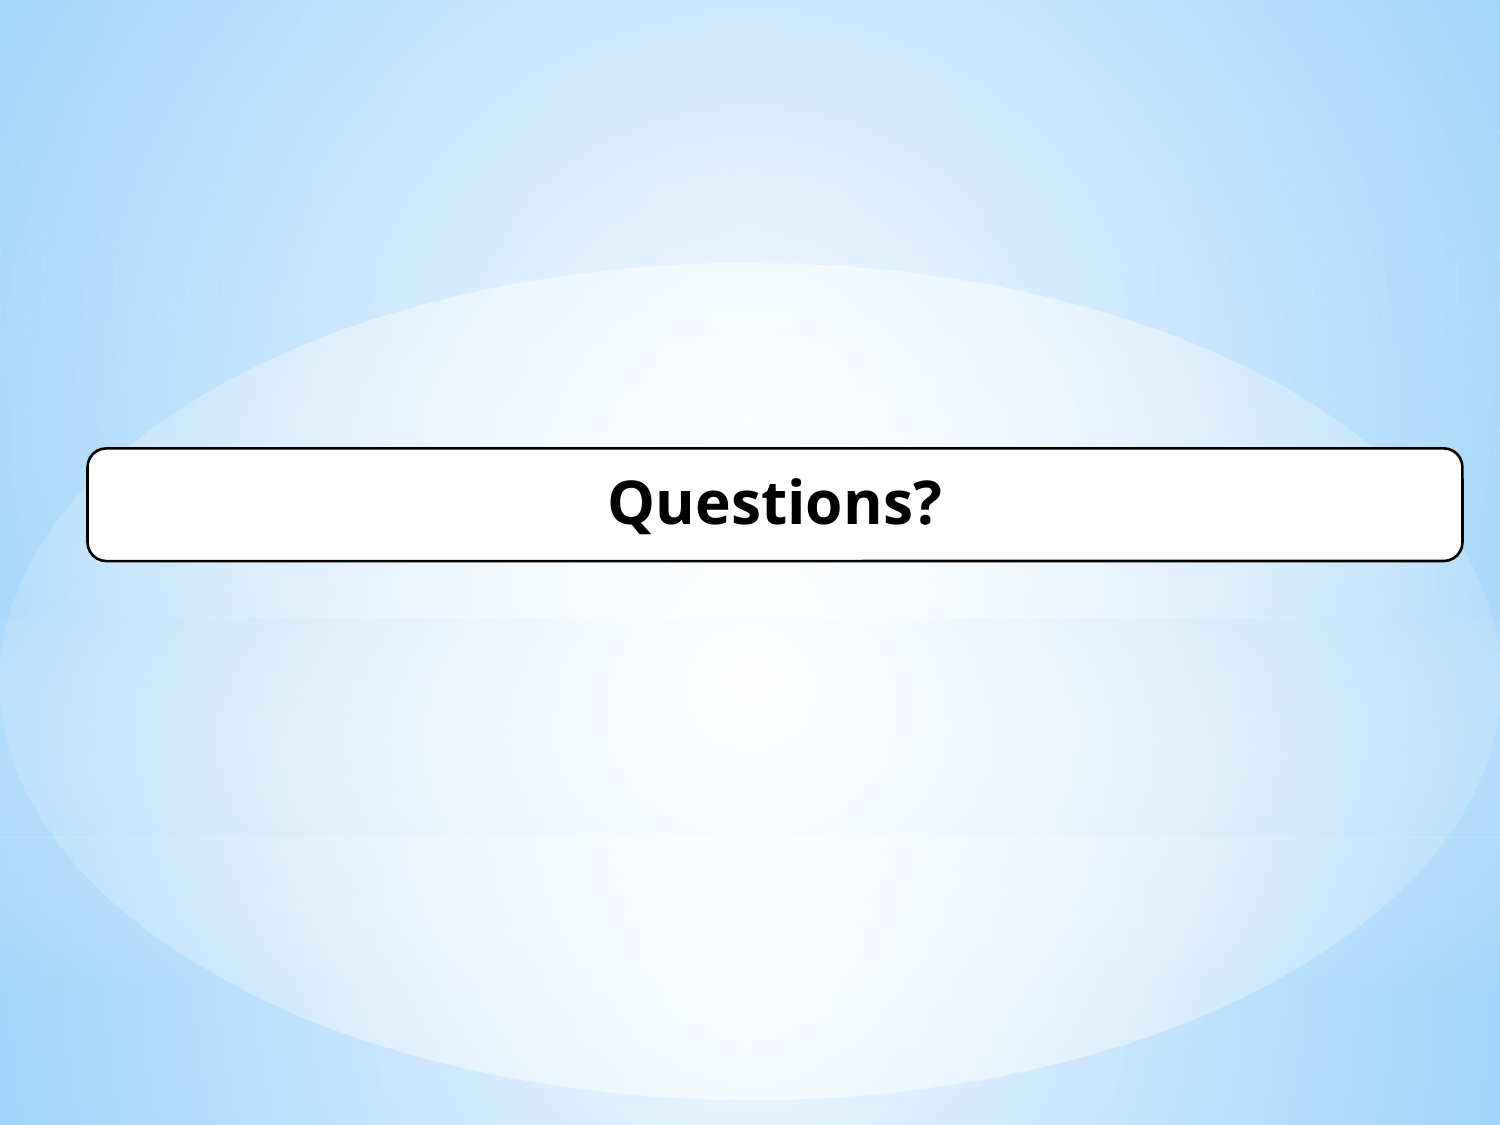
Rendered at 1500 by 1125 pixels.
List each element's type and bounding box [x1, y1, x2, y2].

text_box [87, 448, 1463, 562]
